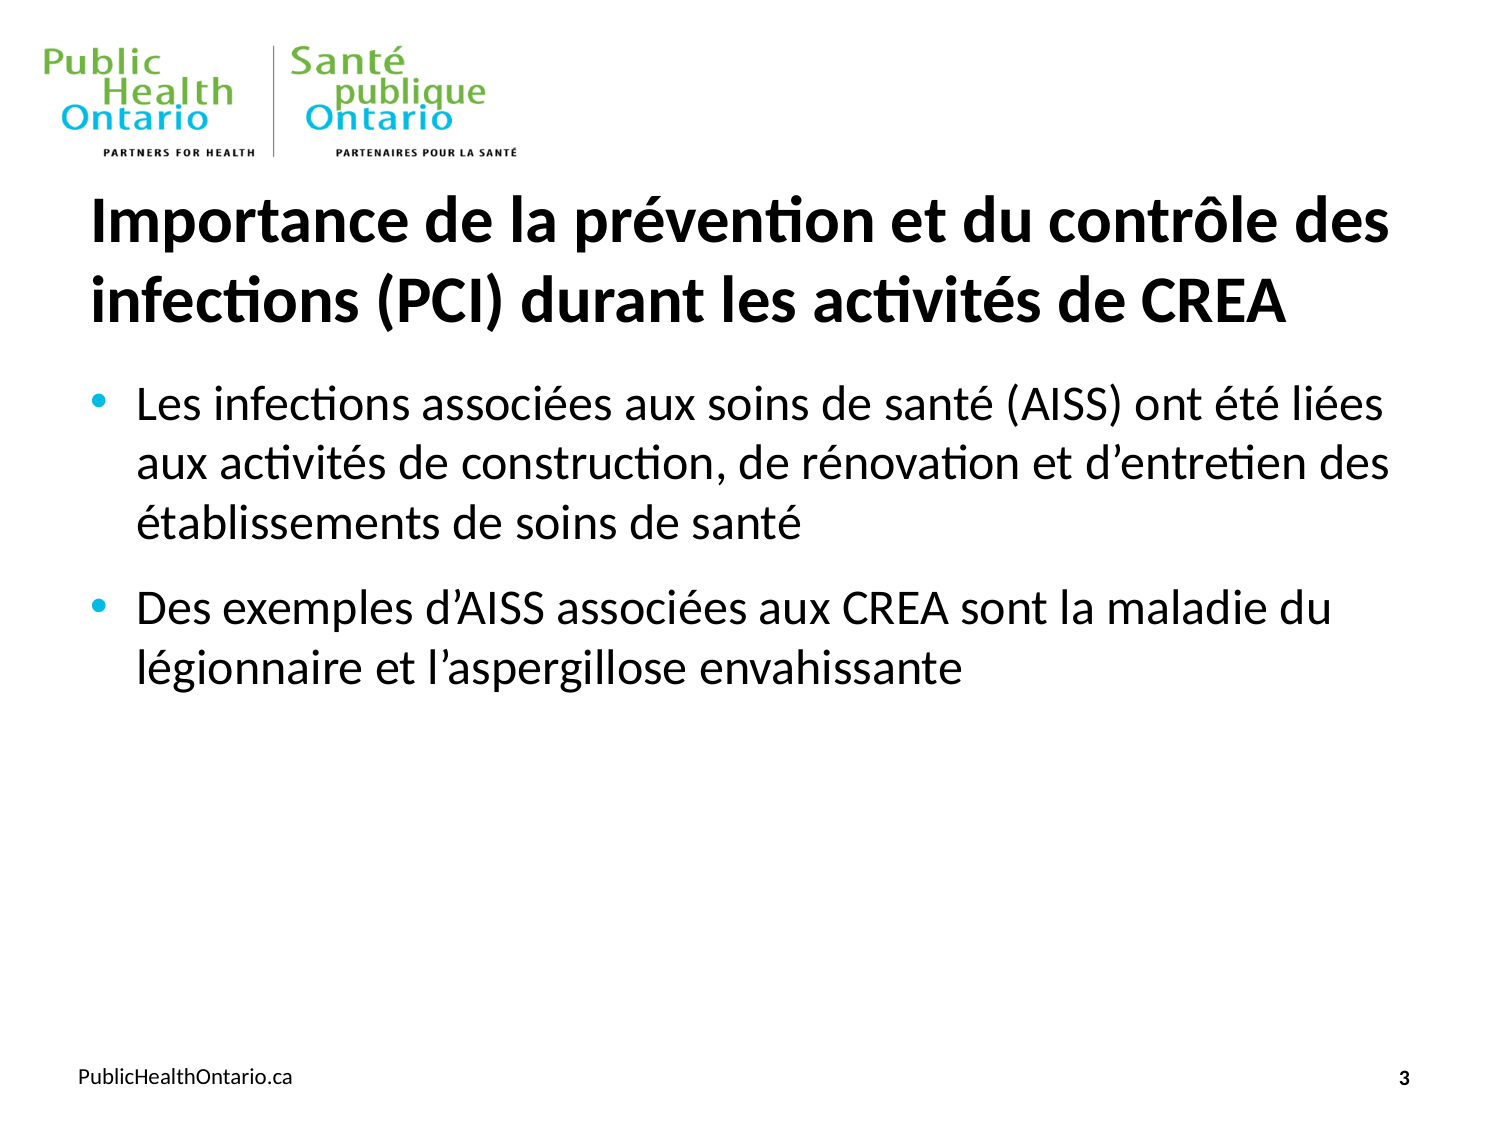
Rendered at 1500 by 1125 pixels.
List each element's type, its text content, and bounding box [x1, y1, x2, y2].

picture [37, 37, 525, 165]
title Importance de la prévention et du contrôle des infections (PCI) durant les activités de CREA [75, 187, 1425, 325]
list Les infections associées aux soins de santé (AISS) ont été liées aux activités de construction, de rénovation et d’entretien des établissements de soins de santé Des exemples d’AISS associées aux CREA sont la maladie du légionnaire et l’aspergillose envahissante [75, 362, 1425, 1038]
slide_number 3 [1287, 1057, 1425, 1096]
